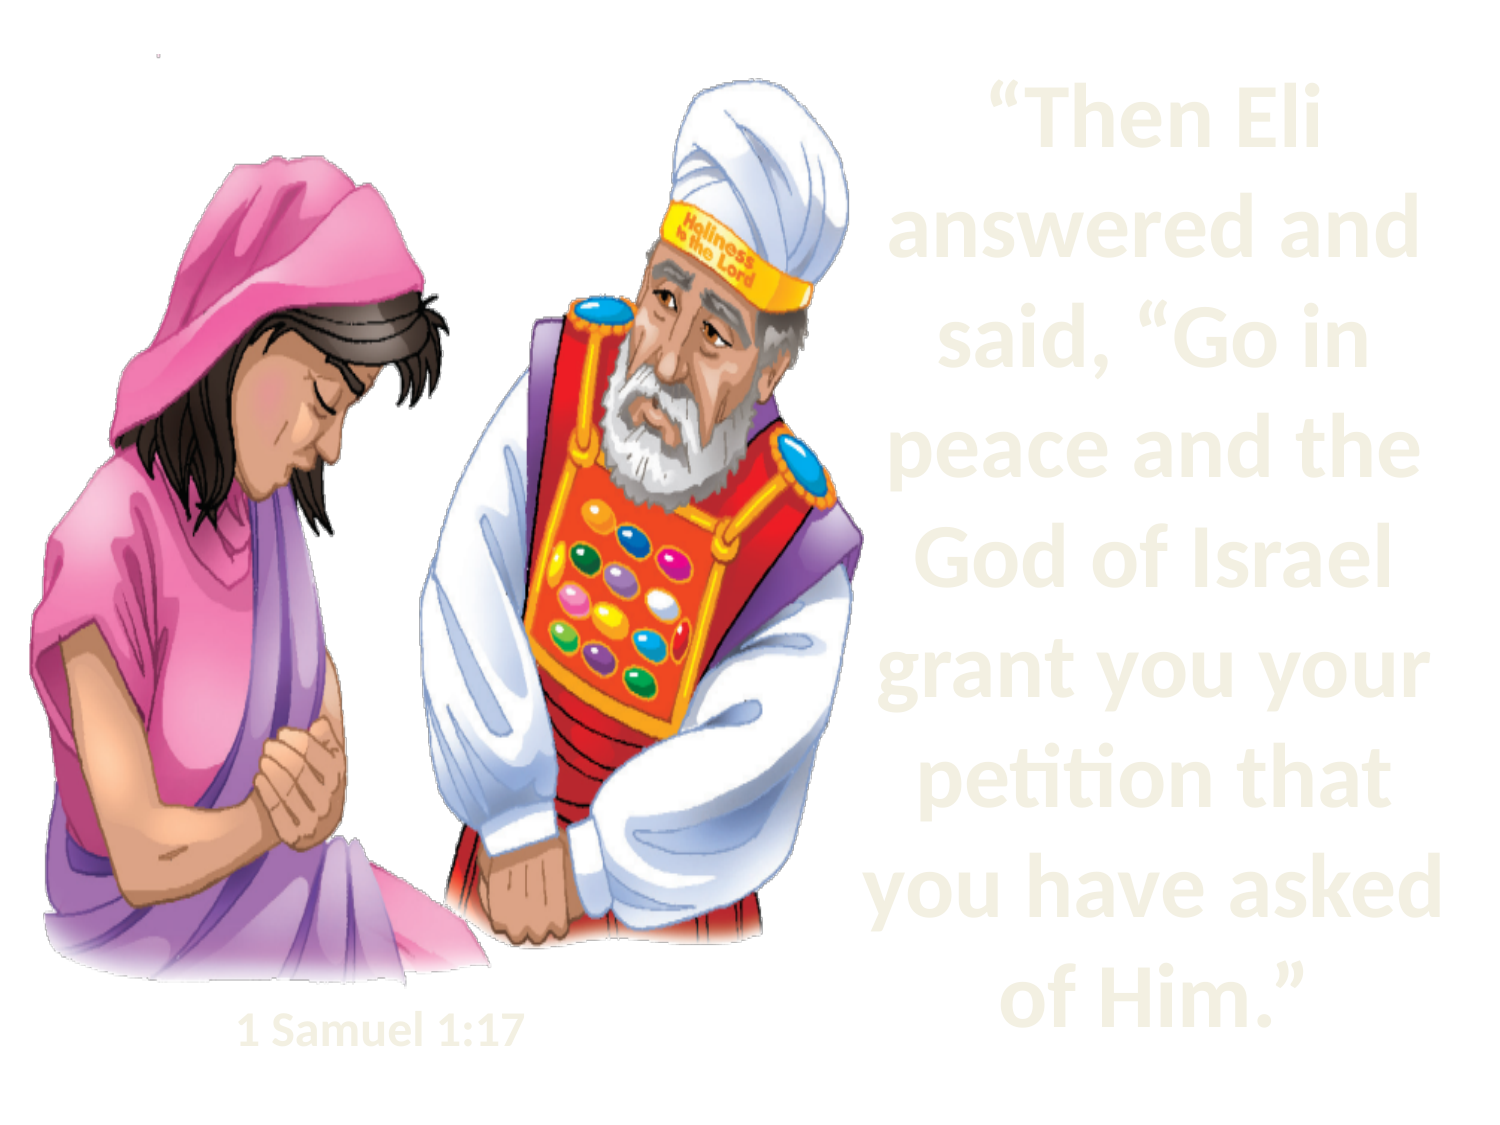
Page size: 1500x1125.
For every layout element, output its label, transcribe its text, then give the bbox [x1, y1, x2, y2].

picture [29, 54, 864, 989]
title “Then Eli answered and said, “Go in peace and the God of Israel grant you your petition that you have asked of Him.” [832, 30, 1477, 1071]
text_box 1 Samuel 1:17 [220, 997, 541, 1064]
